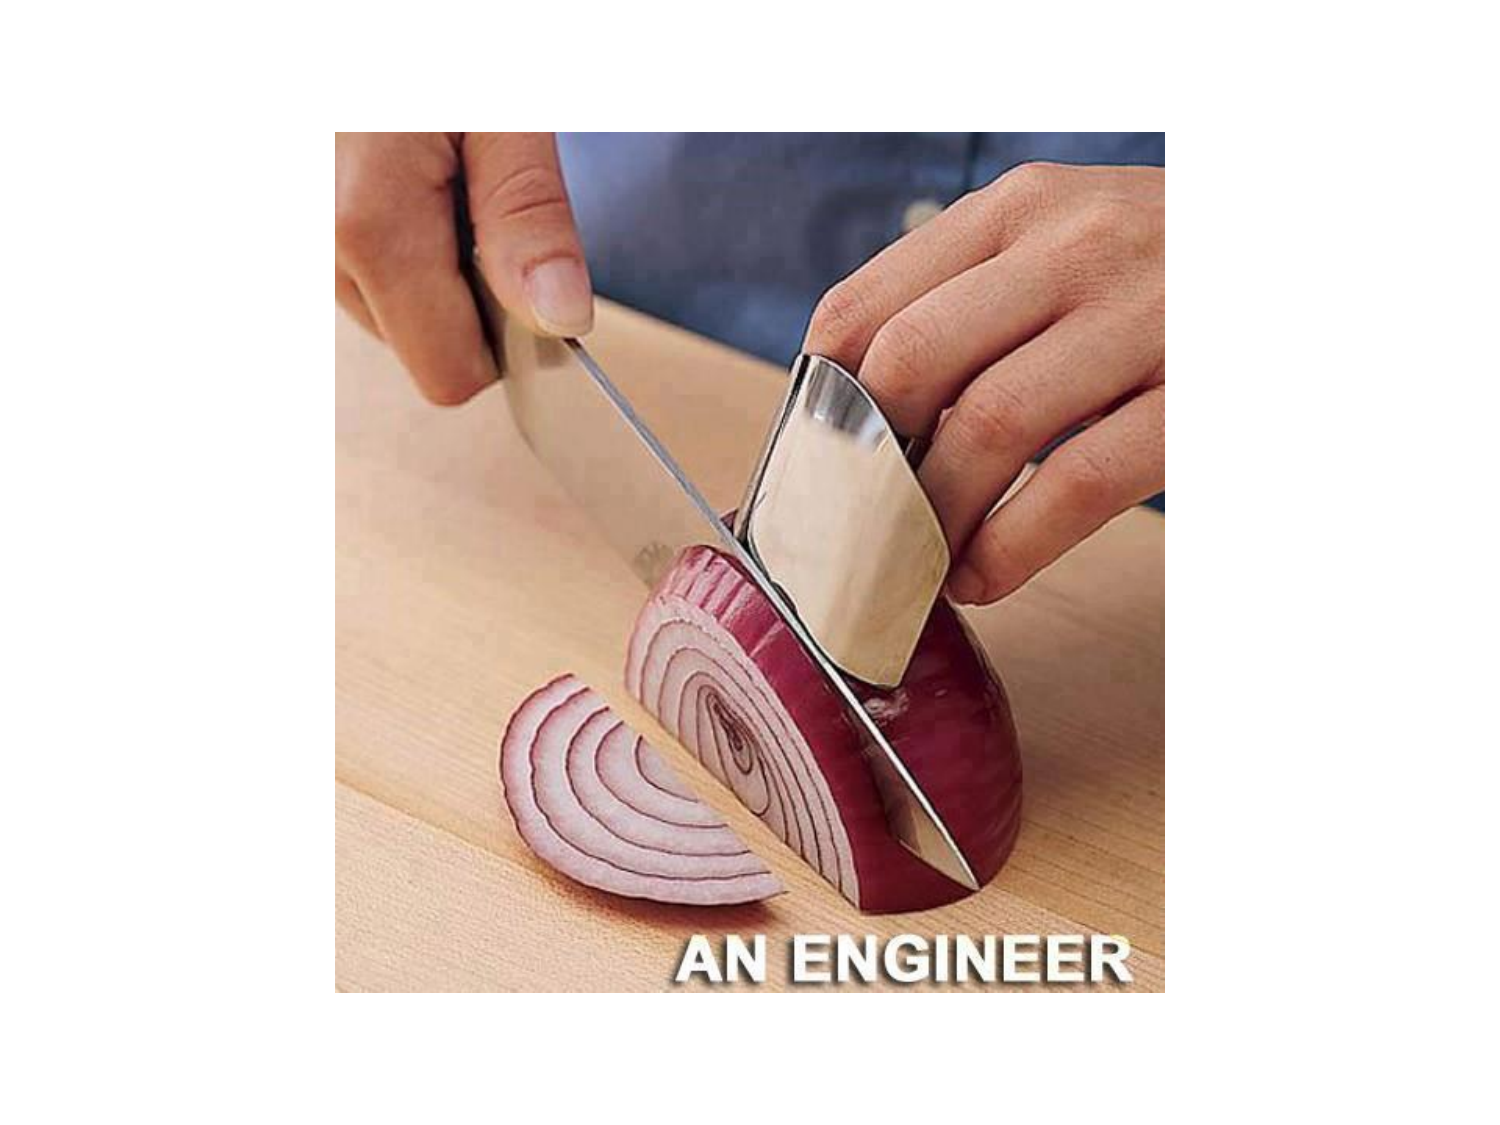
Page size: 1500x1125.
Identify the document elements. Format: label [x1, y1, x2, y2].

picture [334, 132, 1166, 993]
